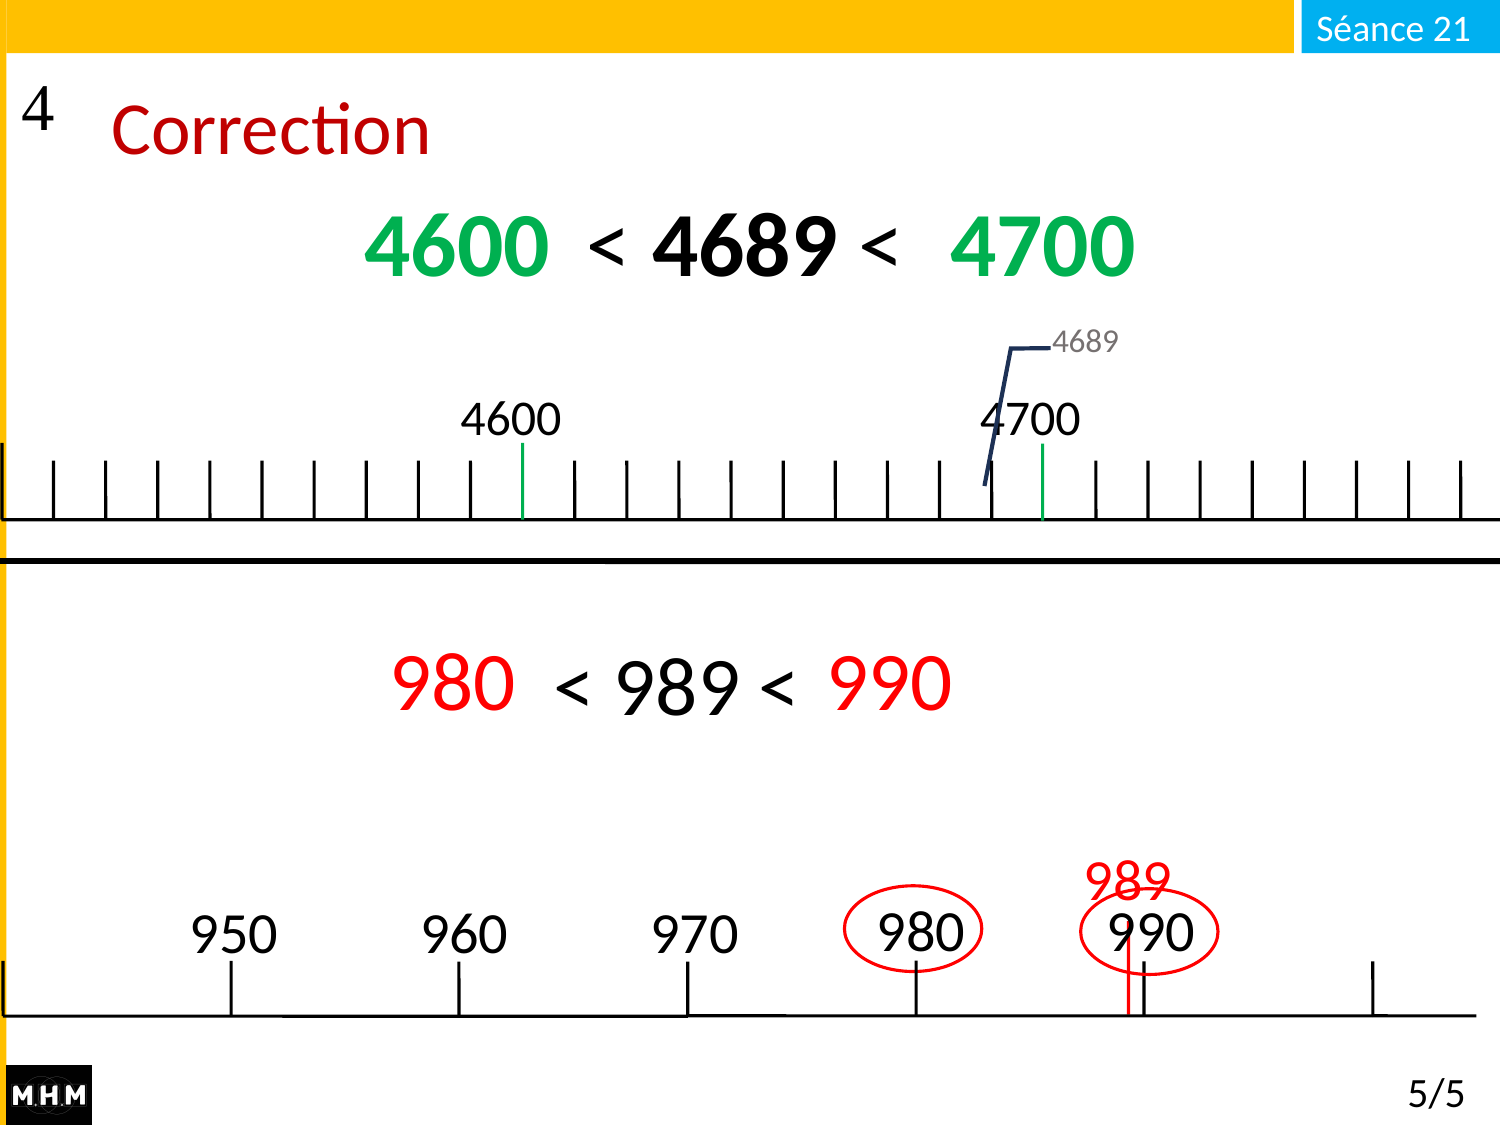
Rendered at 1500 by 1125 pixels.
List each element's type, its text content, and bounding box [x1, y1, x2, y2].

picture [6, 1065, 92, 1125]
text_box 4700 [996, 378, 1122, 440]
text_box … < 4689 < … [590, 177, 920, 302]
title Correction [96, 60, 1391, 200]
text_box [2, 885, 1477, 1017]
text_box 4700 [920, 177, 1166, 302]
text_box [1068, 834, 1194, 884]
text_box 4700 [965, 378, 1002, 440]
text_box 4689 [991, 292, 1141, 440]
text_box 980 [374, 620, 552, 735]
text_box 990 [811, 620, 989, 735]
text_box 4600 [324, 177, 590, 302]
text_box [1, 442, 1500, 521]
text_box … < 989 < … [462, 625, 1098, 740]
list 5/5 [1373, 1064, 1500, 1125]
text_box 4600 [445, 378, 589, 440]
